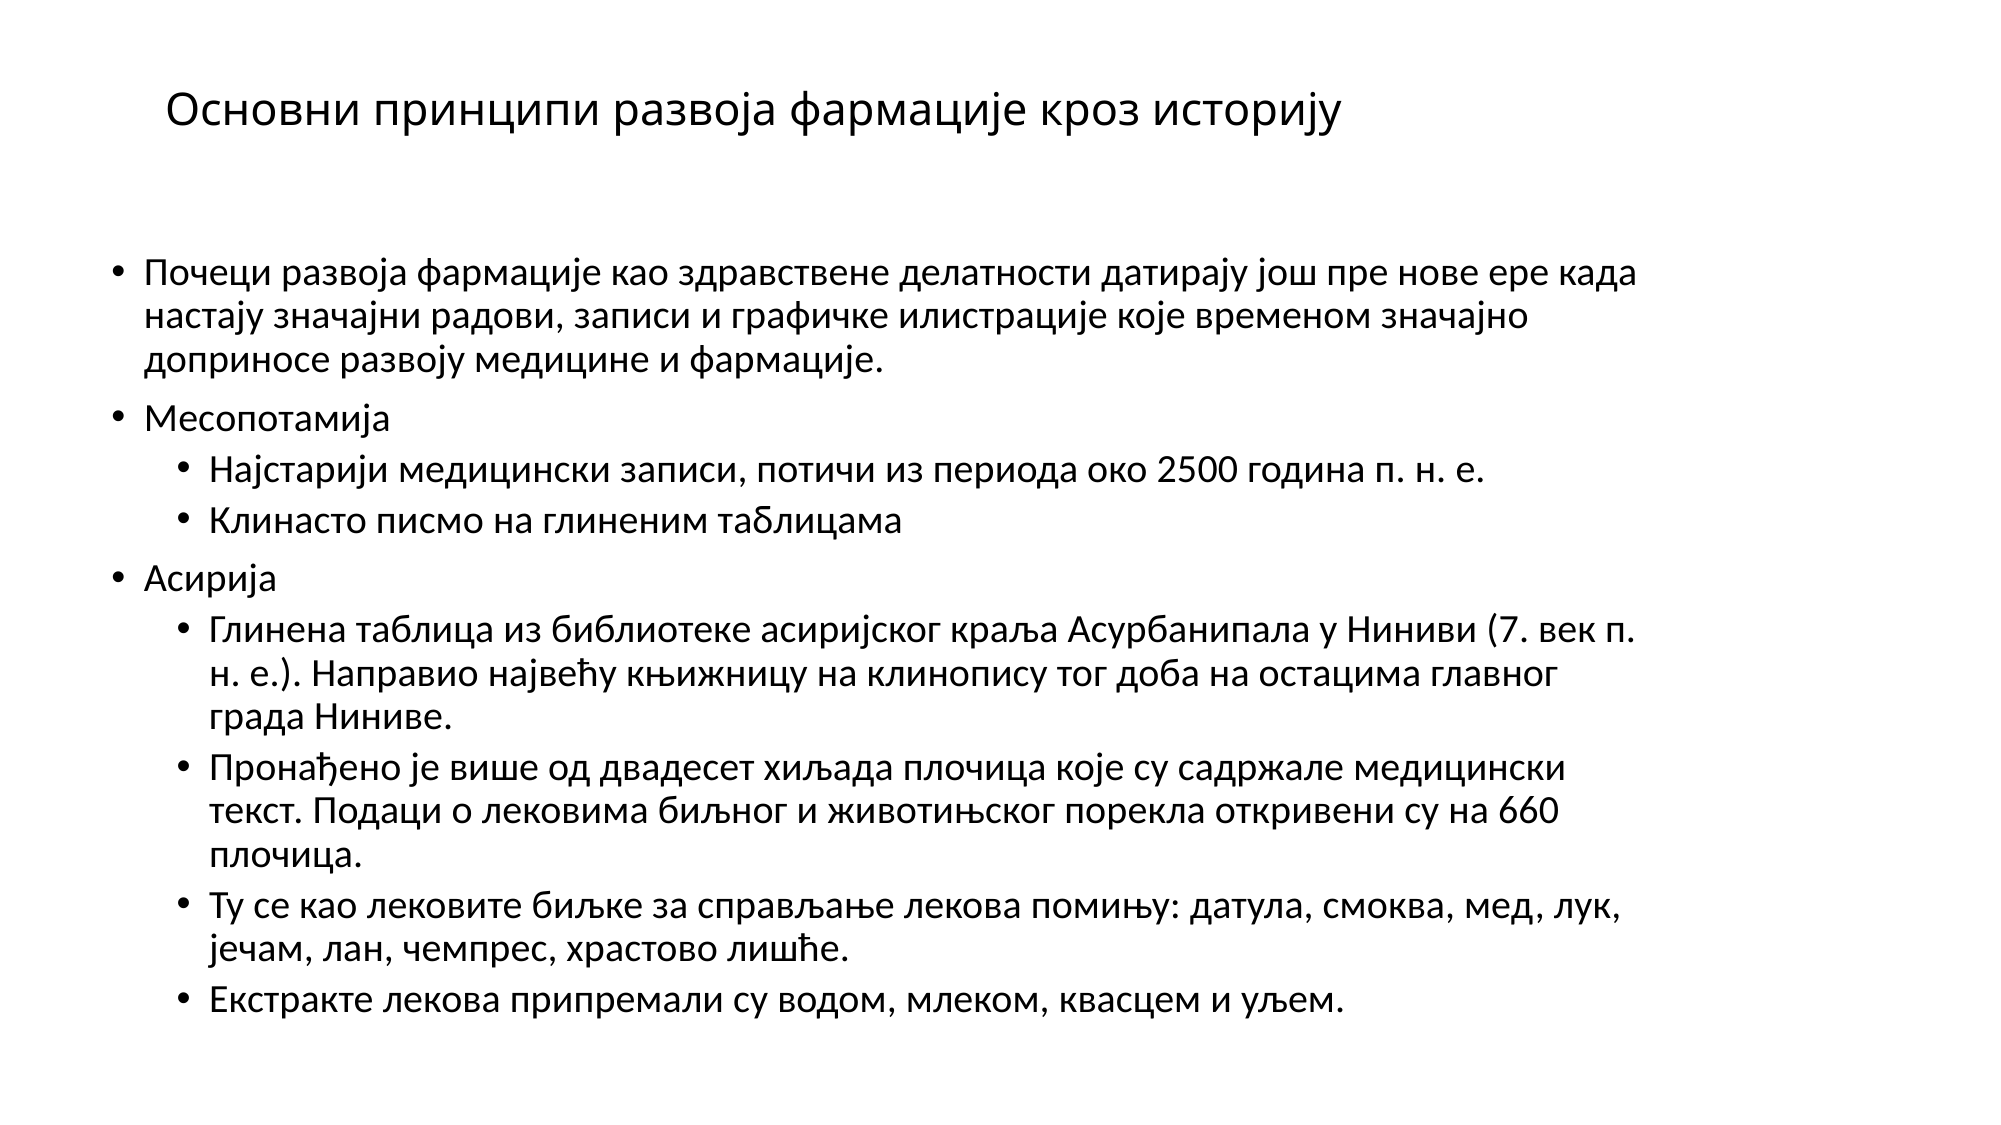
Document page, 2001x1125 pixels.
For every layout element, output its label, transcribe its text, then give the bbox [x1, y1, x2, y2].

list Почеци развоја фармације као здравствене делатности датирају још пре нове ере када настају значајни радови, записи и графичке илистрације које временом значајно доприносе развоју медицине и фармације. Месопотамија Најстарији медицински записи, потичи из периода око 2500 година п. н. е. Клинасто писмо на глиненим таблицама Асирија Глинена таблица из библиотеке асиријског краља Асурбанипала у Ниниви (7. век п. н. е.). Направио највећу књижницу на клинопису тог доба на остацима главног града Ниниве. Пронађено је више од двадесет хиљада плочица које су садржале медицински текст. Подаци о лековима биљног и животињског порекла откривени су на 660 плочица. Ту се као лековите биљке за справљање лекова помињу: датула, смоква, мед, лук, јечам, лан, чемпрес, храстово лишће. Екстракте лекова припремали су водом, млеком, квасцем и уљем. [96, 243, 1675, 1071]
title Основни принципи развоја фармације кроз историју [150, 78, 1799, 210]
